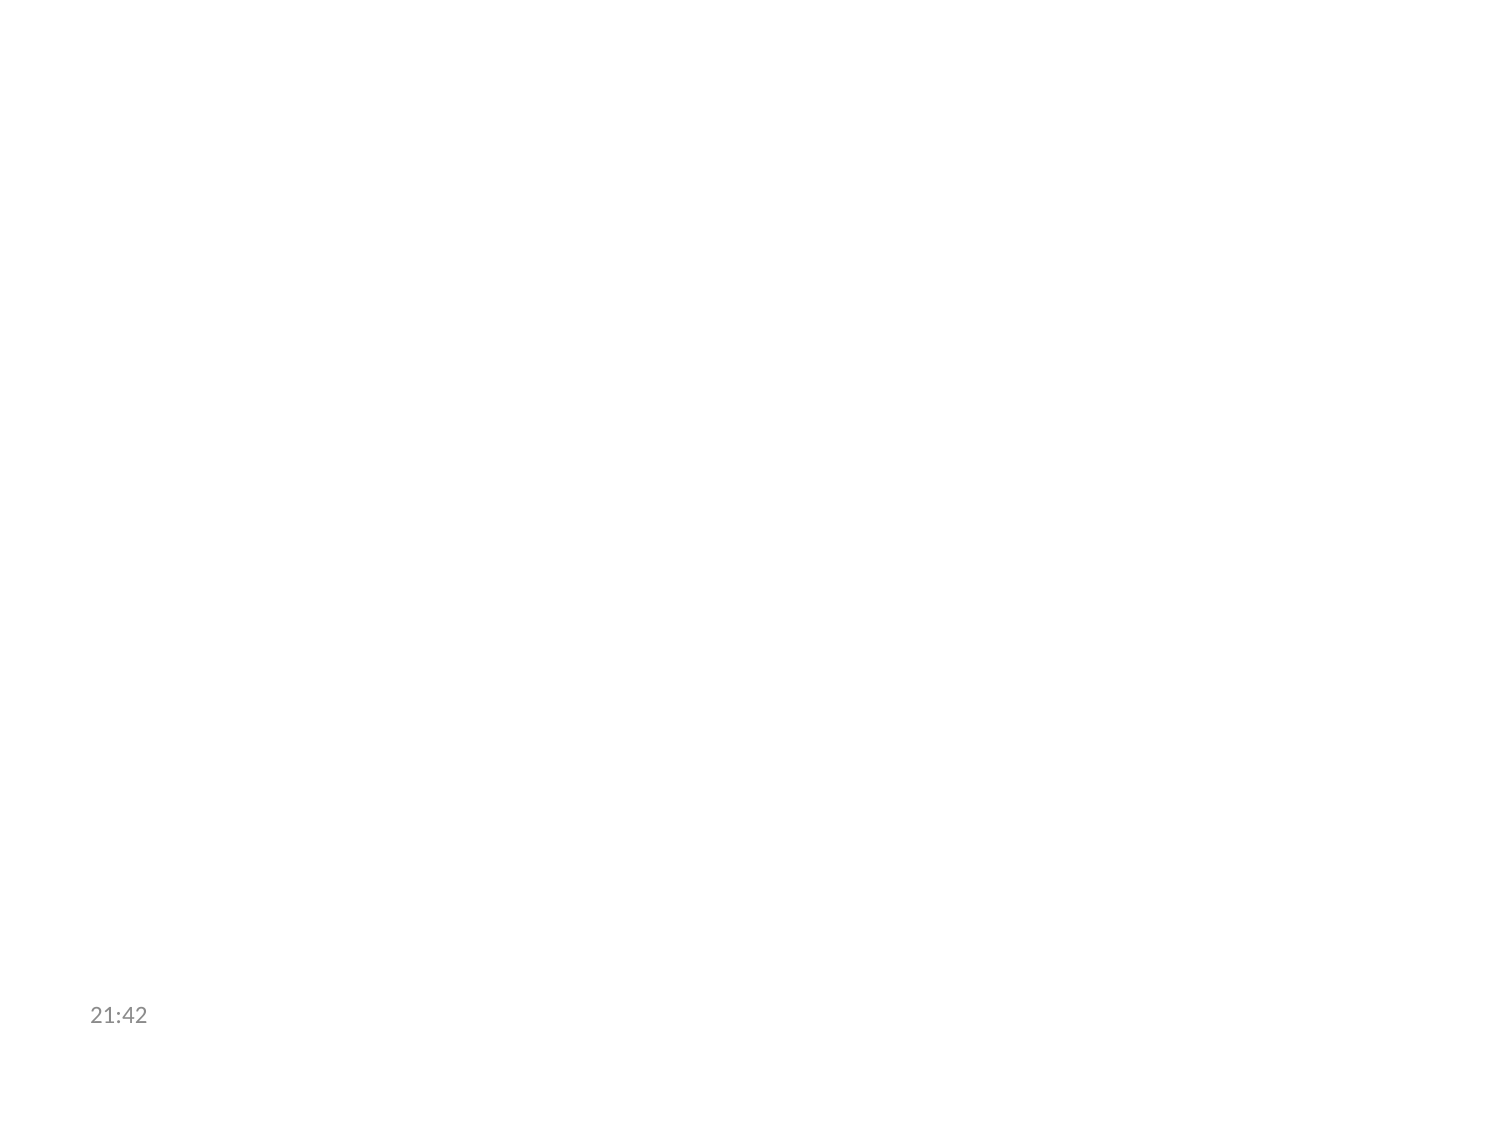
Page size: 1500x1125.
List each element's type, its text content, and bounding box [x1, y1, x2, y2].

text_box 15:35 [75, 983, 425, 1044]
